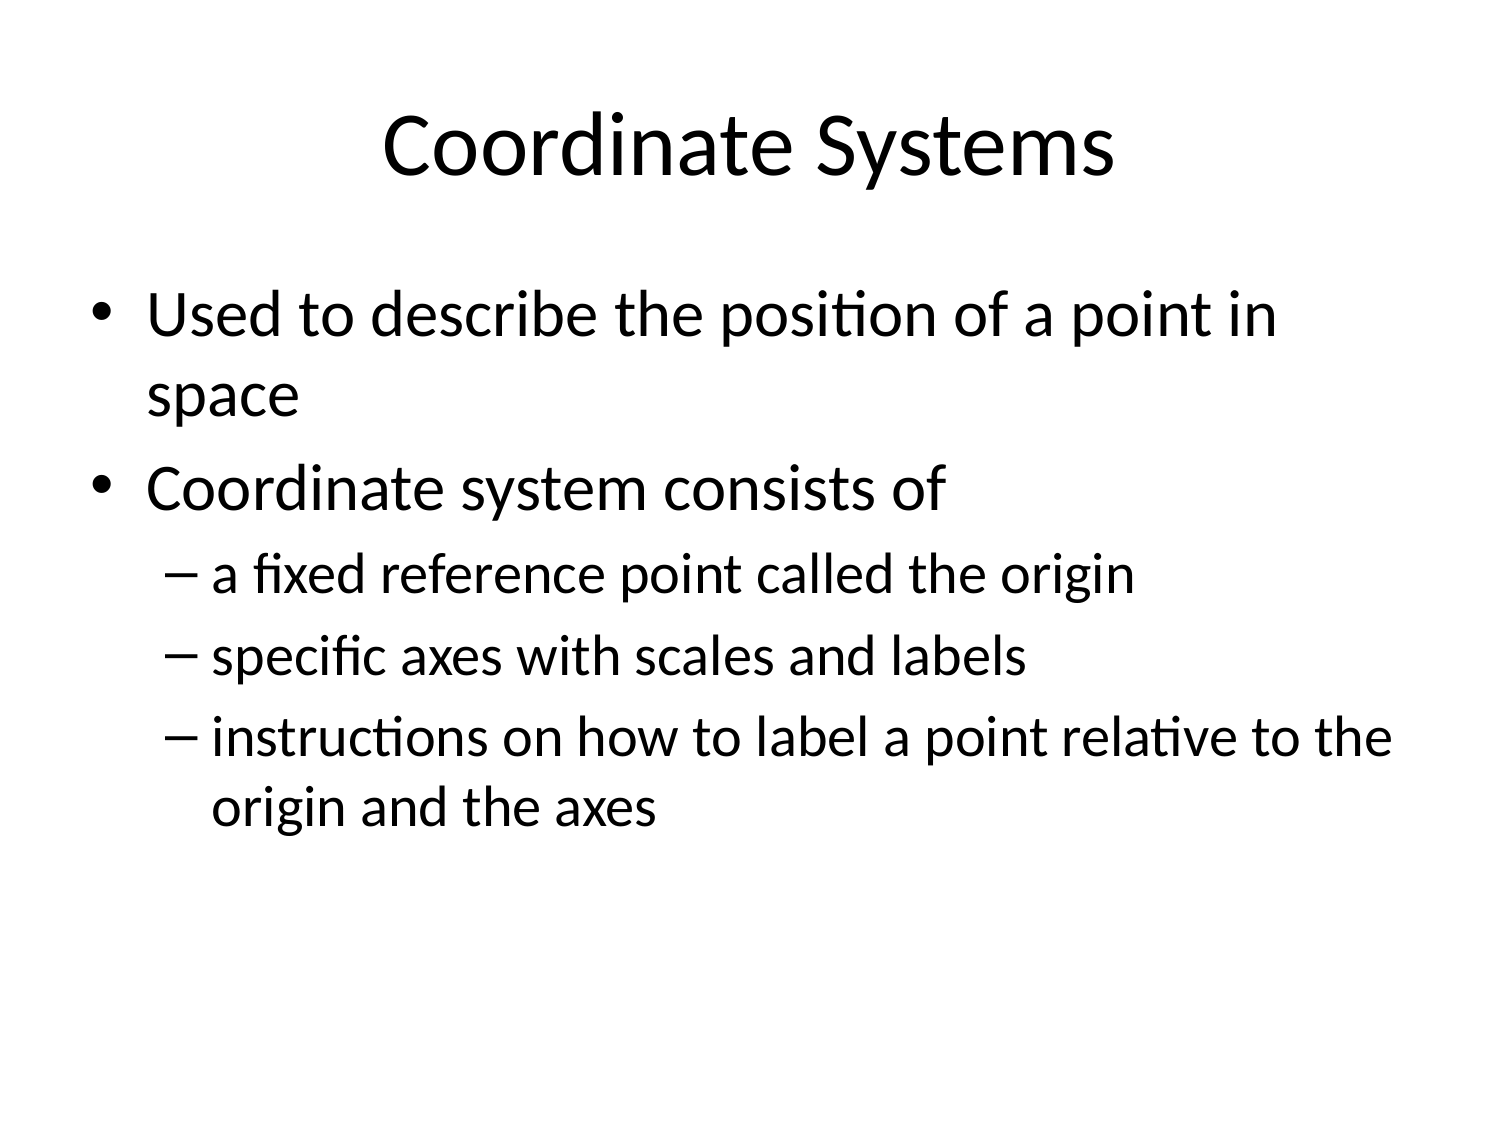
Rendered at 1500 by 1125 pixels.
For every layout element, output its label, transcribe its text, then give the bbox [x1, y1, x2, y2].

title Coordinate Systems [75, 45, 1425, 233]
list Used to describe the position of a point in space Coordinate system consists of a fixed reference point called the origin specific axes with scales and labels instructions on how to label a point relative to the origin and the axes [75, 262, 1425, 1005]
